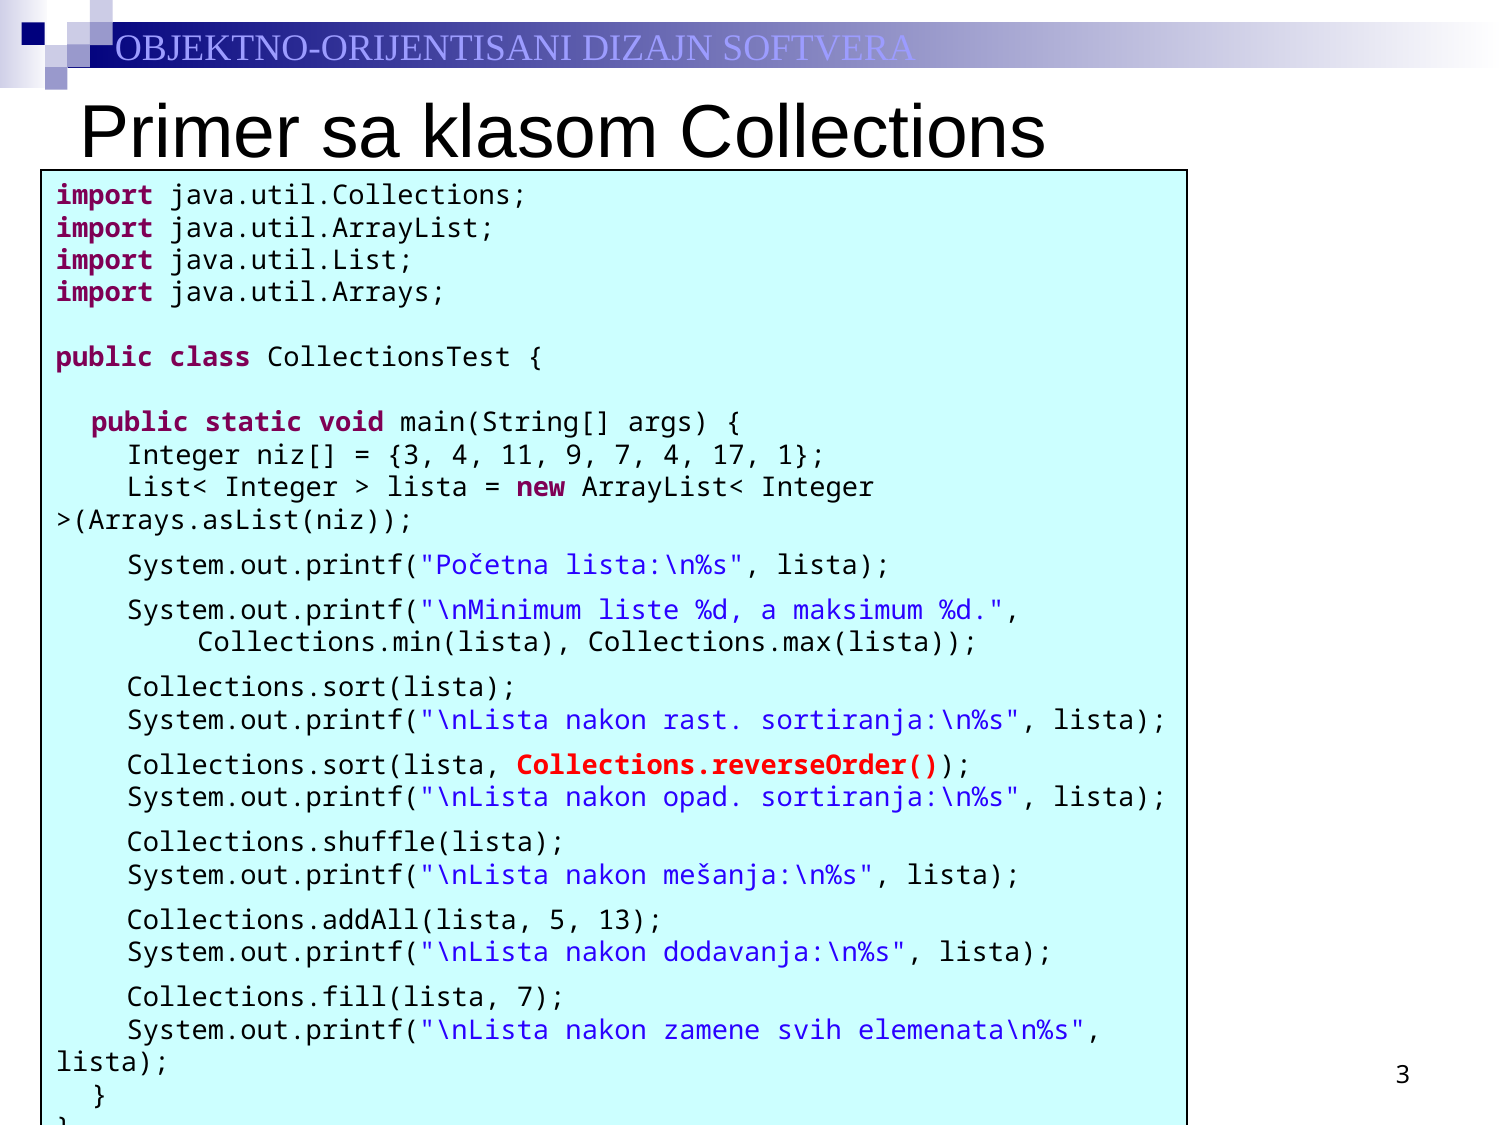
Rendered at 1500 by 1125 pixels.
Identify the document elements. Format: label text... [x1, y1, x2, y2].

text_box import java.util.Collections; import java.util.ArrayList; import java.util.List; import java.util.Arrays; public class CollectionsTest { public static void main(String[] args) { Integer niz[] = {3, 4, 11, 9, 7, 4, 17, 1}; List< Integer > lista = new ArrayList< Integer >(Arrays.asList(niz)); System.out.printf("Početna lista:\n%s", lista); System.out.printf("\nMinimum liste %d, a maksimum %d.", Collections.min(lista), Collections.max(lista)); Collections.sort(lista); System.out.printf("\nLista nakon rast. sortiranja:\n%s", lista); Collections.sort(lista, Collections.reverseOrder()); System.out.printf("\nLista nakon opad. sortiranja:\n%s", lista); Collections.shuffle(lista); System.out.printf("\nLista nakon mešanja:\n%s", lista); Collections.addAll(lista, 5, 13); System.out.printf("\nLista nakon dodavanja:\n%s", lista); Collections.fill(lista, 7); System.out.printf("\nLista nakon zamene svih elemenata\n%s", lista); } } [41, 170, 1187, 1125]
title Primer sa klasom Collections [64, 78, 1081, 170]
slide_number 3 [1187, 1024, 1426, 1101]
